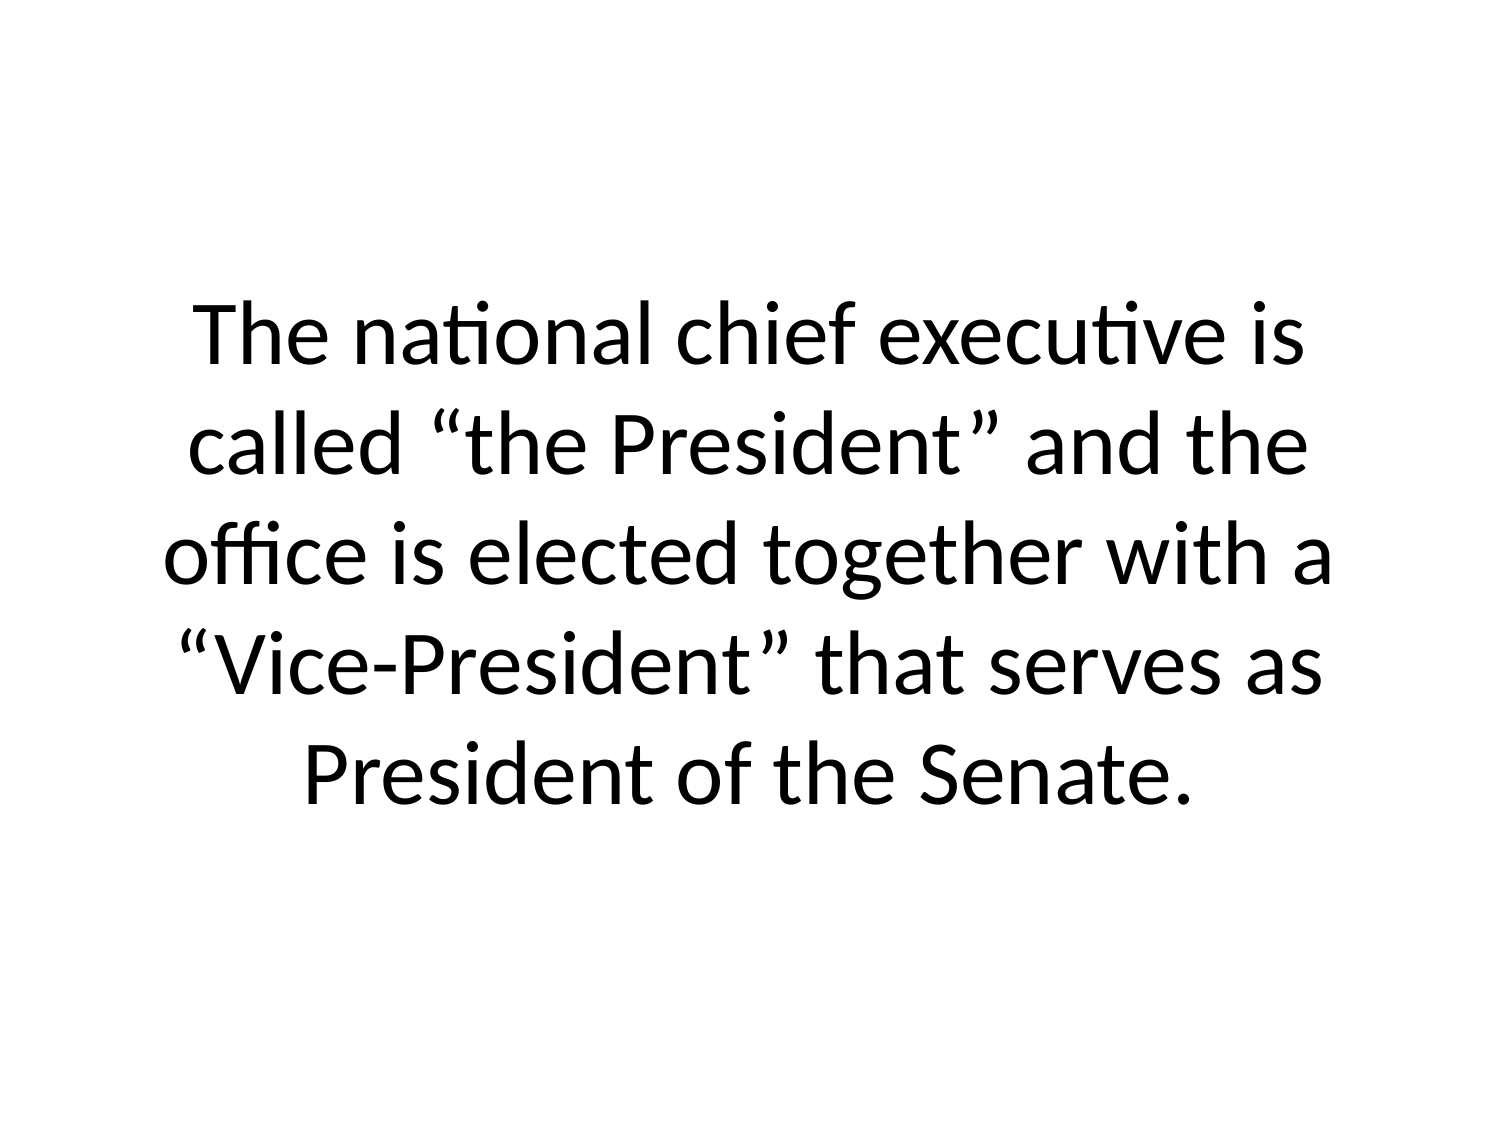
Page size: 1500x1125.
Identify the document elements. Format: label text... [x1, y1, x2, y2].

title The national chief executive is called “the President” and the office is elected together with a “Vice-President” that serves as President of the Senate. [74, 44, 1426, 1051]
